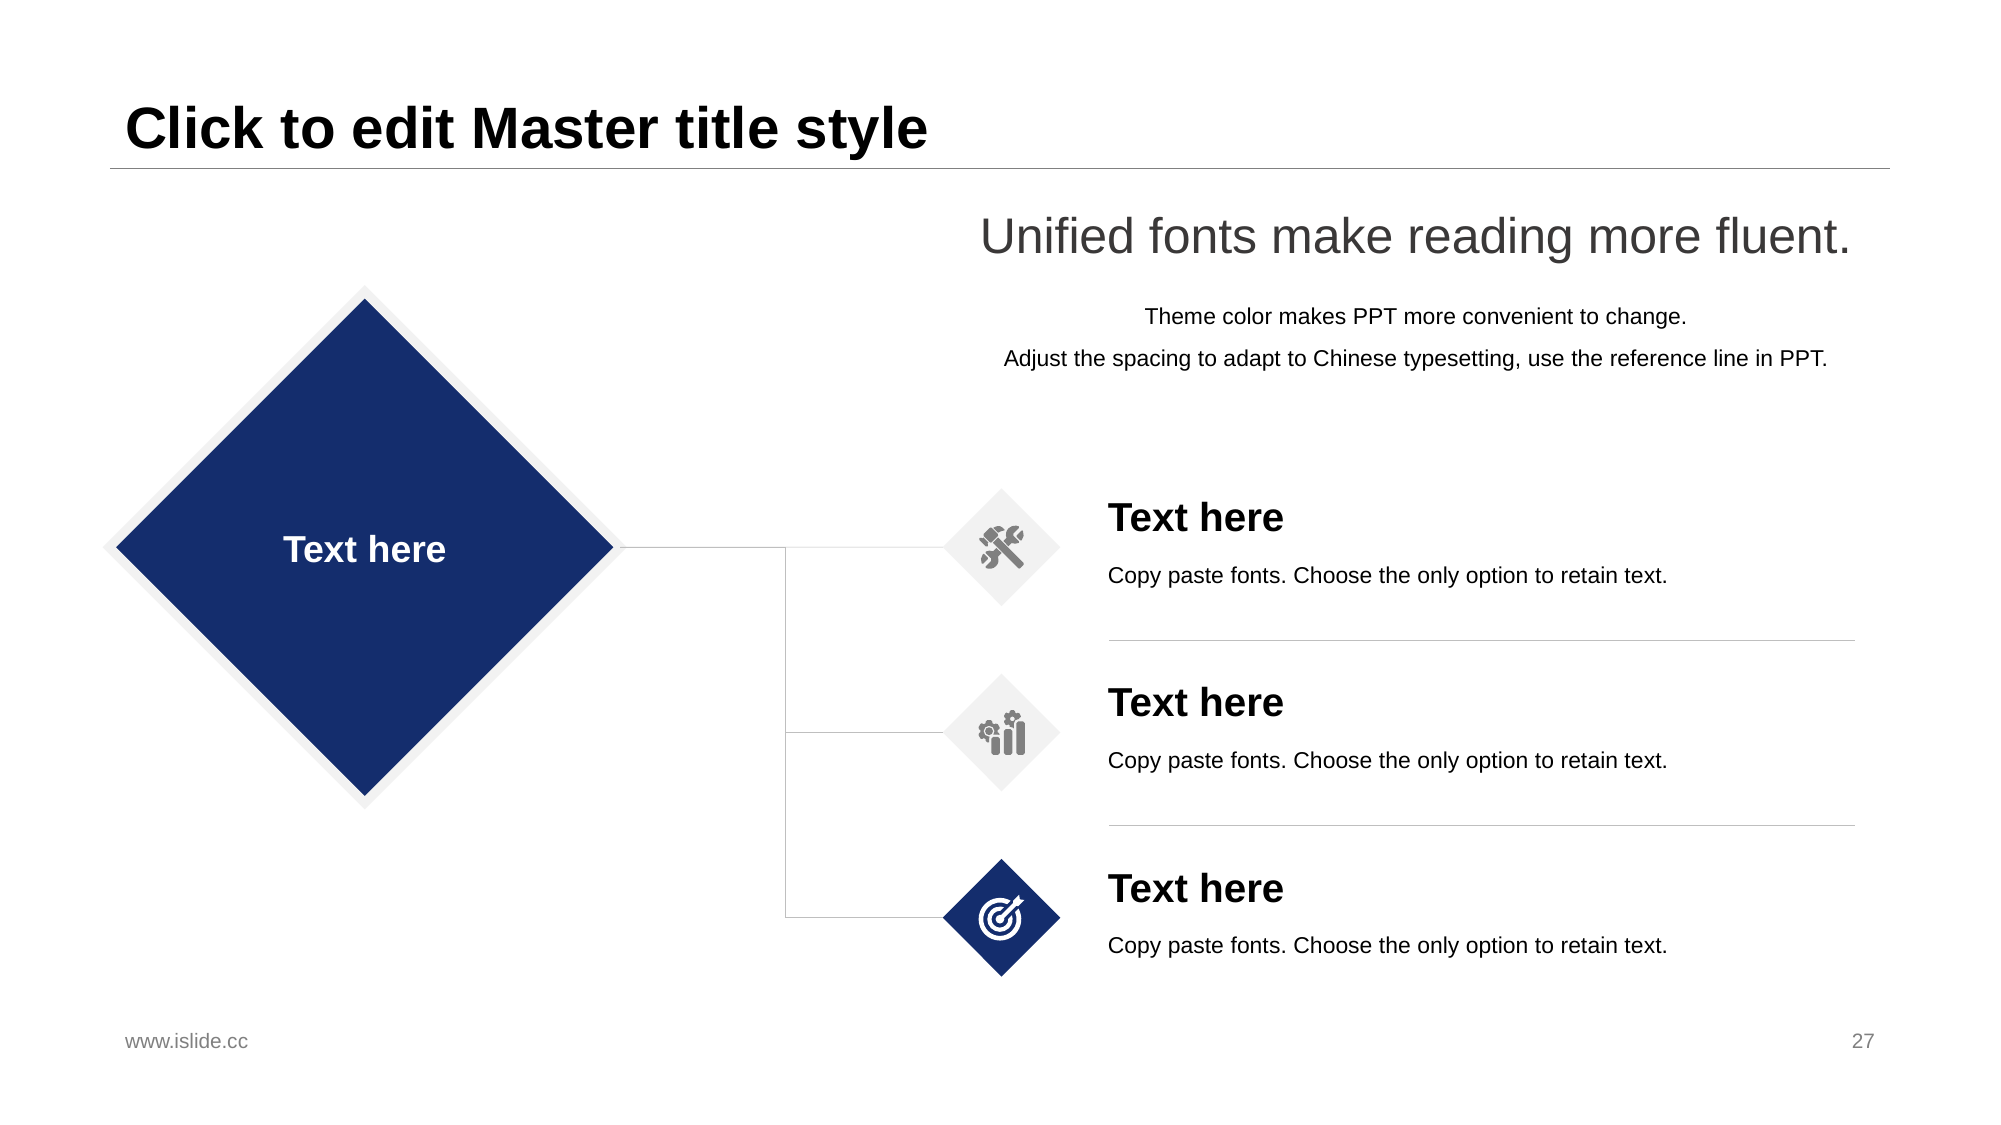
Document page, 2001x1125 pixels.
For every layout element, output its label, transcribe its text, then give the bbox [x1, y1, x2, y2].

slide_number 27 [1412, 1023, 1890, 1058]
footer www.islide.cc [109, 1023, 790, 1058]
title Click to edit Master title style [109, 0, 1890, 169]
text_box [109, 185, 1890, 982]
